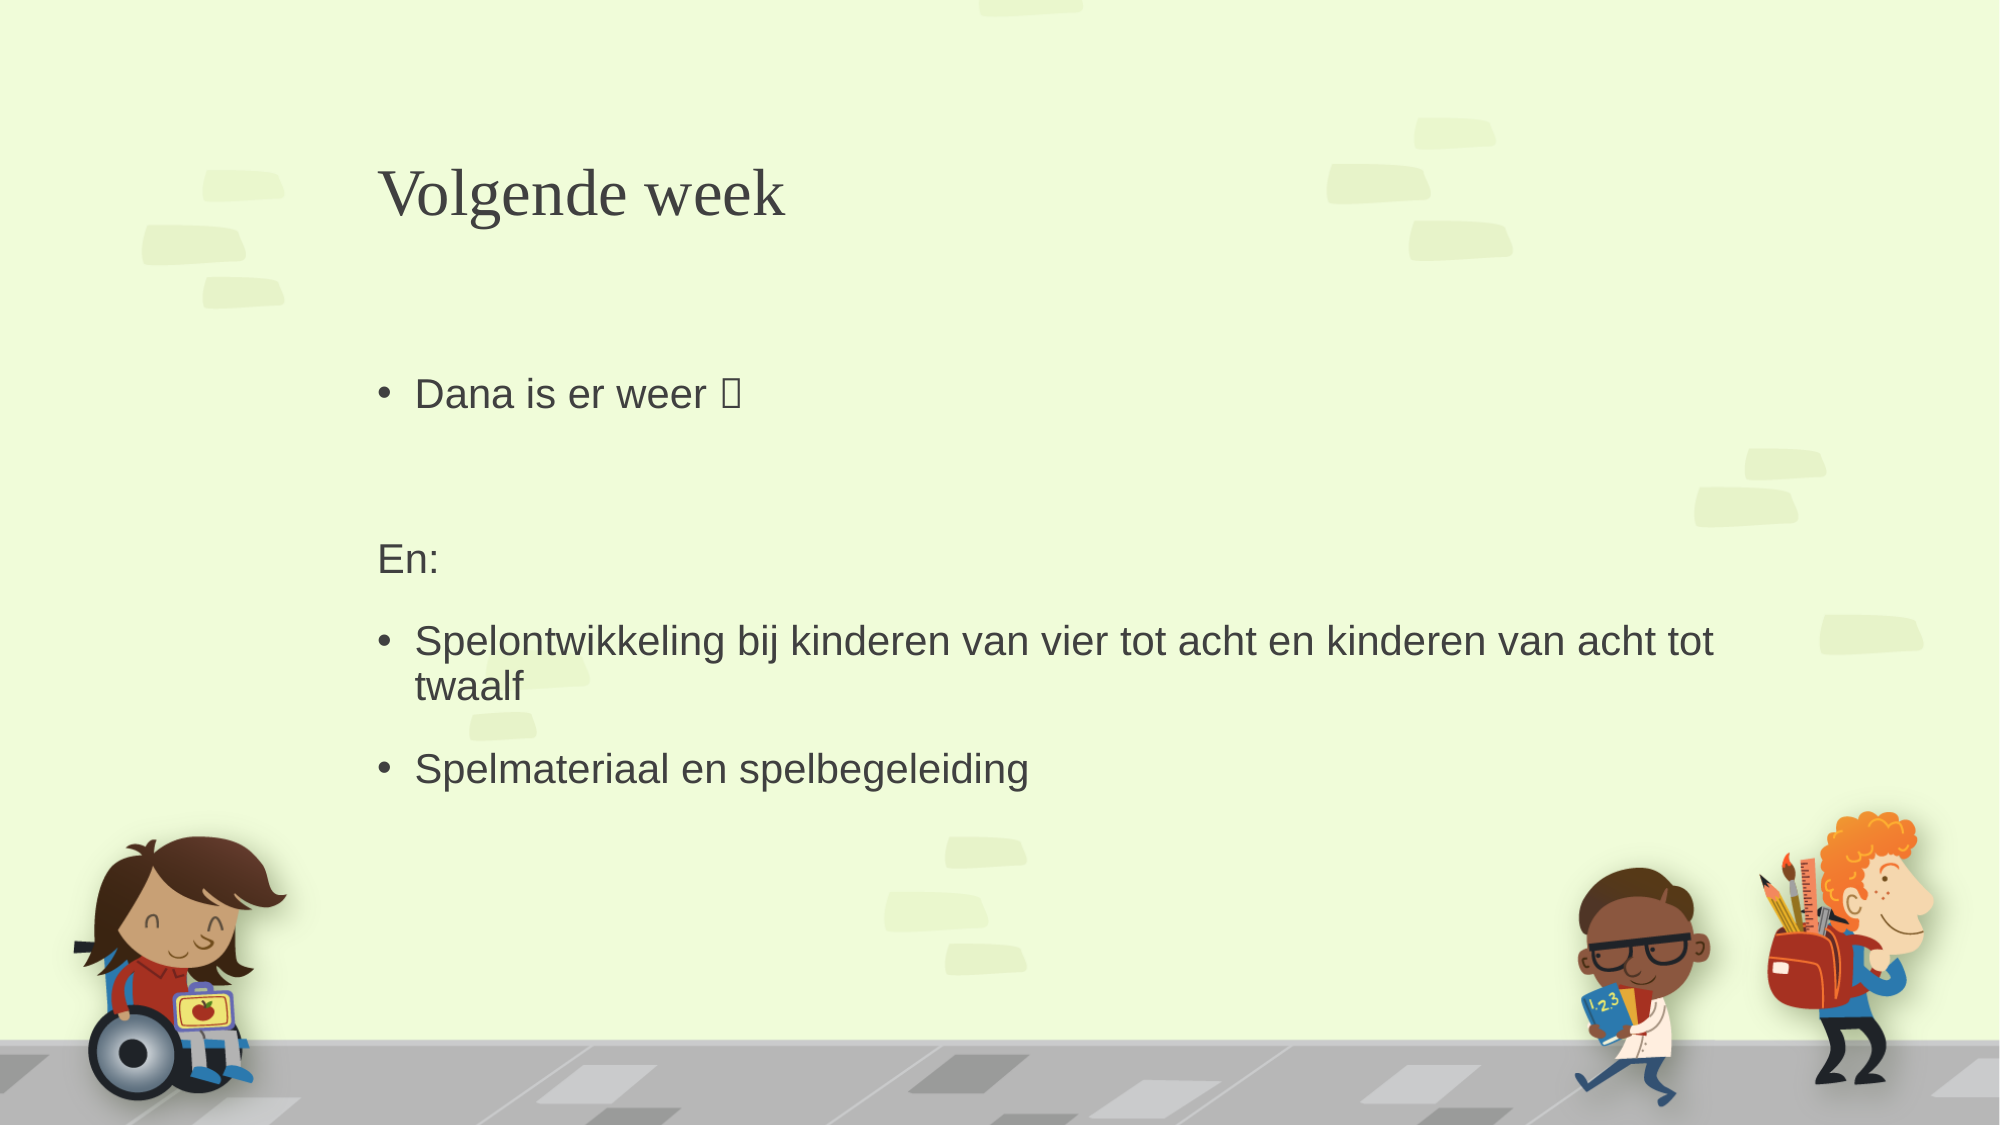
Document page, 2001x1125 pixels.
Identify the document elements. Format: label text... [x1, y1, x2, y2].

list Dana is er weer  En: Spelontwikkeling bij kinderen van vier tot acht en kinderen van acht tot twaalf Spelmateriaal en spelbegeleiding [362, 277, 1780, 848]
picture [0, 0, 2000, 1125]
title Volgende week [362, 59, 1750, 238]
